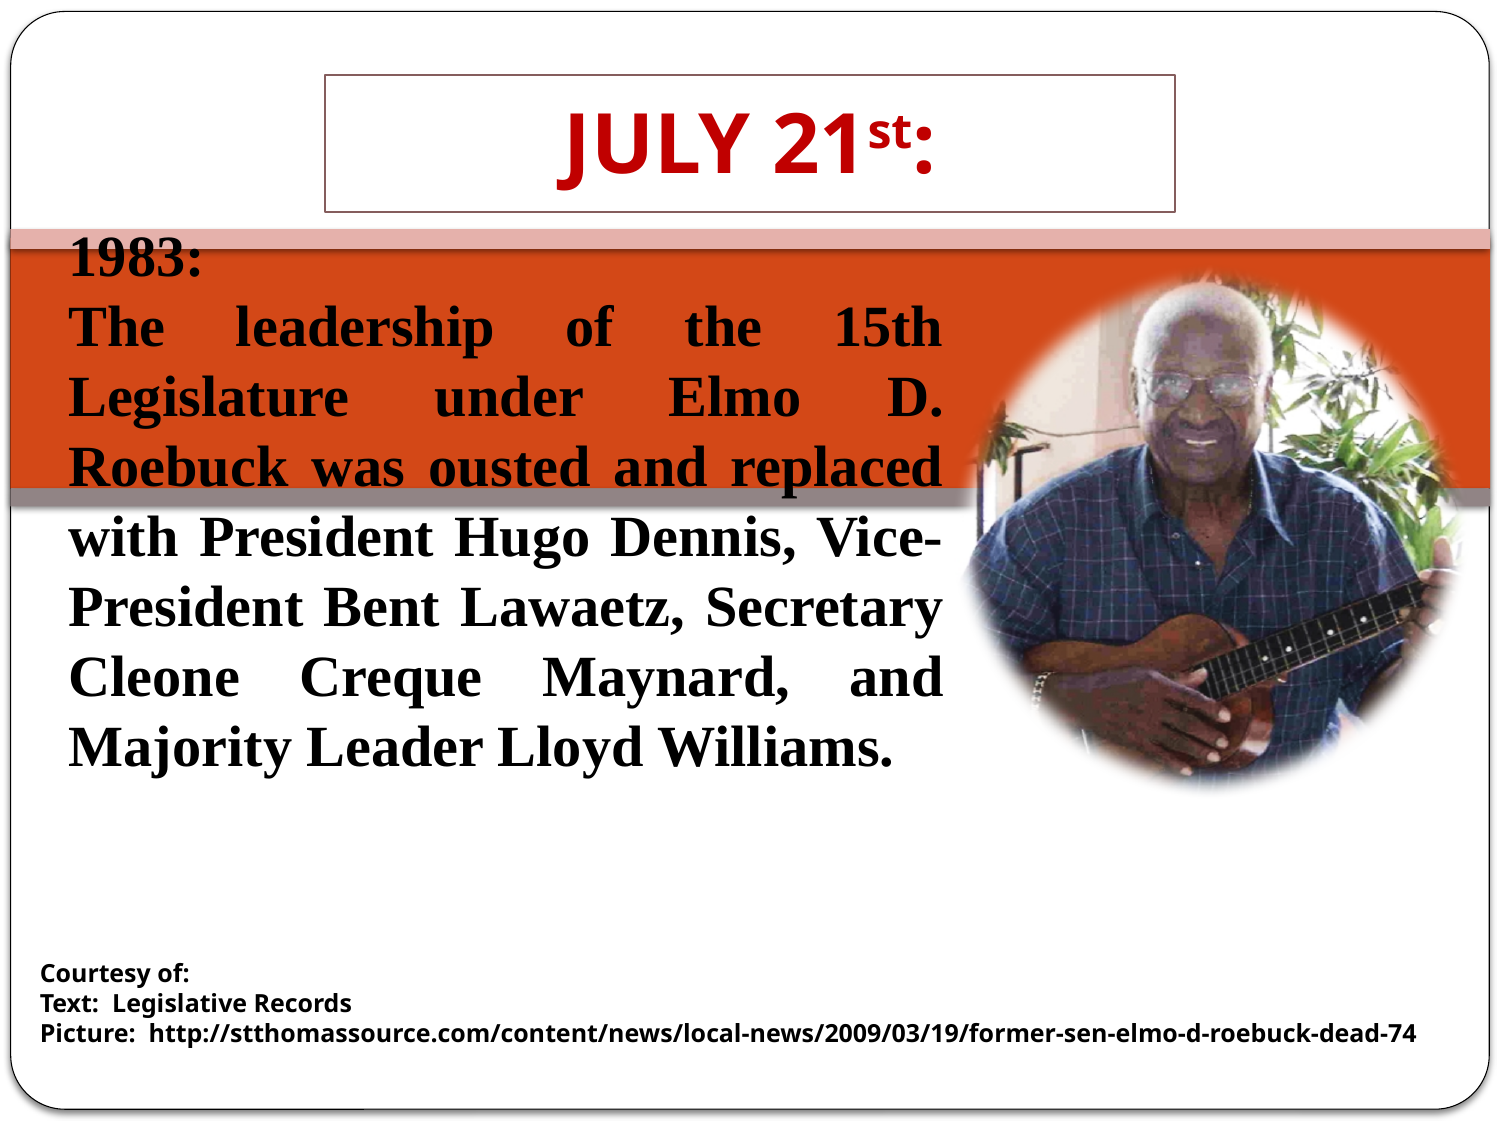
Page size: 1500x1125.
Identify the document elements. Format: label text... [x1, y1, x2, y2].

text_box 1983: The leadership of the 15th Legislature under Elmo D. Roebuck was ousted and replaced with President Hugo Dennis, Vice-President Bent Lawaetz, Secretary Cleone Creque Maynard, and Majority Leader Lloyd Williams. [62, 212, 950, 900]
picture [949, 262, 1471, 801]
text_box Courtesy of: Text: Legislative Records Picture: http://stthomassource.com/content/news/local-news/2009/03/19/former-sen-elmo-d-roebuck-dead-74 [24, 950, 1475, 1055]
title JULY 21st: [324, 74, 1176, 213]
